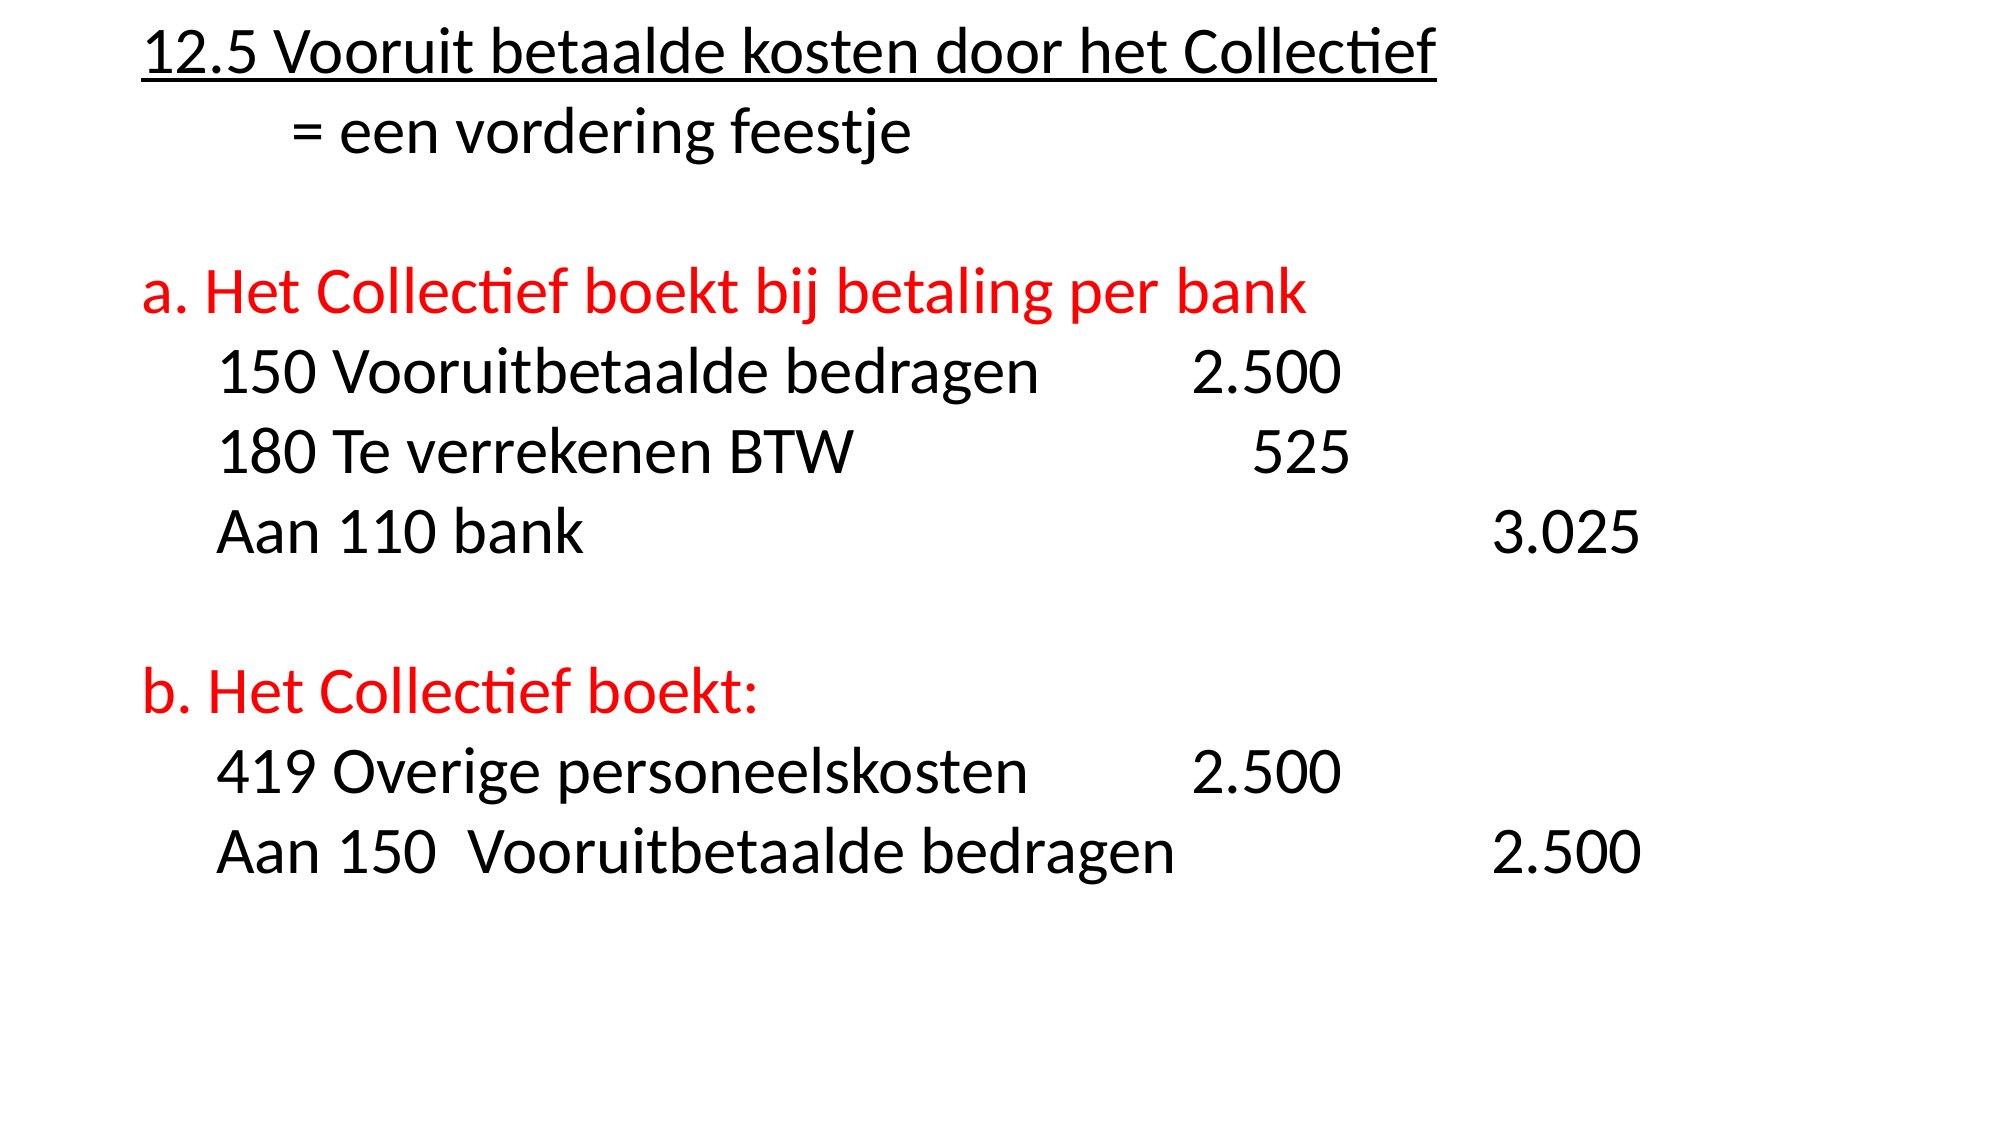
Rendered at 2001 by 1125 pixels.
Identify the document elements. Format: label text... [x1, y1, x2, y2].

text_box 12.5 Vooruit betaalde kosten door het Collectief = een vordering feestje a. Het Collectief boekt bij betaling per bank 150 Vooruitbetaalde bedragen 2.500 180 Te verrekenen BTW 525 Aan 110 bank 3.025 b. Het Collectief boekt: 419 Overige personeelskosten 2.500 Aan 150 Vooruitbetaalde bedragen 2.500 [126, 0, 1838, 895]
